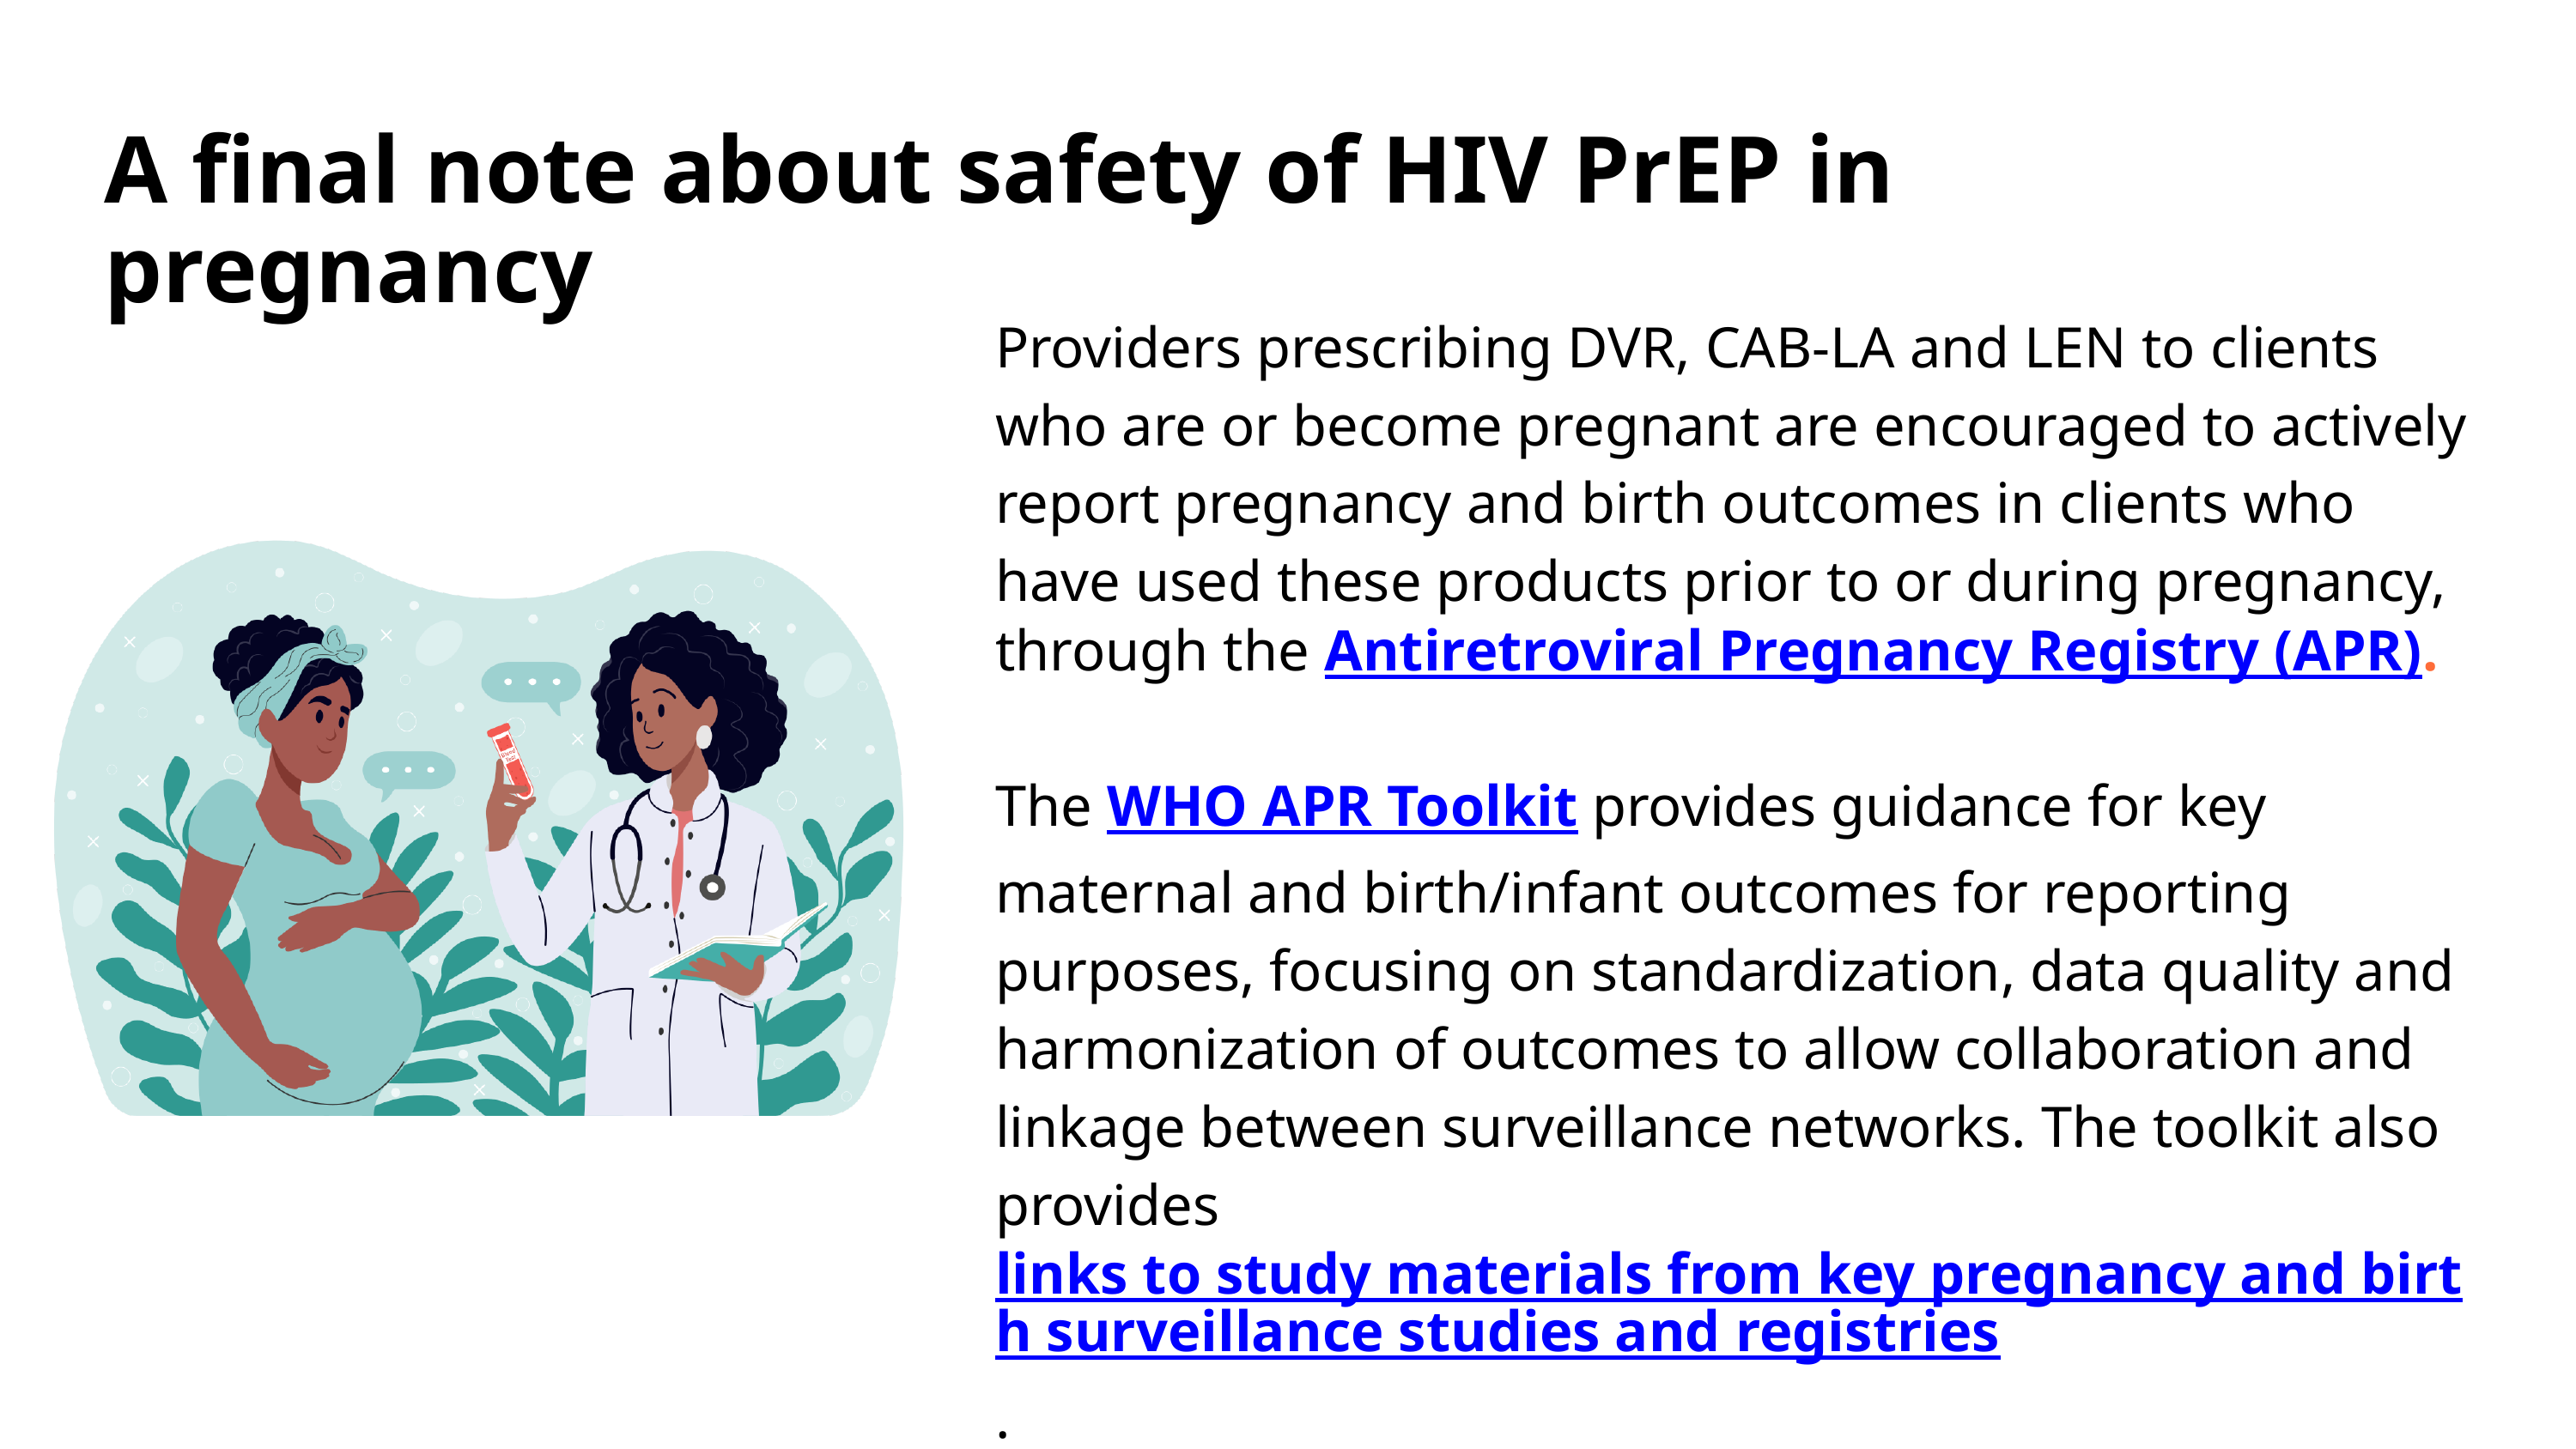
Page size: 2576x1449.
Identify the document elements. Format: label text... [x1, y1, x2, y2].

text_box [33, 457, 931, 1161]
text_box Providers prescribing DVR, CAB-LA and LEN to clients who are or become pregnant are encouraged to actively report pregnancy and birth outcomes in clients who have used these products prior to or during pregnancy, through the Antiretroviral Pregnancy Registry (APR). The WHO APR Toolkit provides guidance for key maternal and birth/infant outcomes for reporting purposes, focusing on standardization, data quality and harmonization of outcomes to allow collaboration and linkage between surveillance networks. The toolkit also provides links to study materials from key pregnancy and birth surveillance studies and registries. [995, 300, 2477, 1392]
text_box A final note about safety of HIV PrEP in pregnancy [104, 122, 2245, 322]
